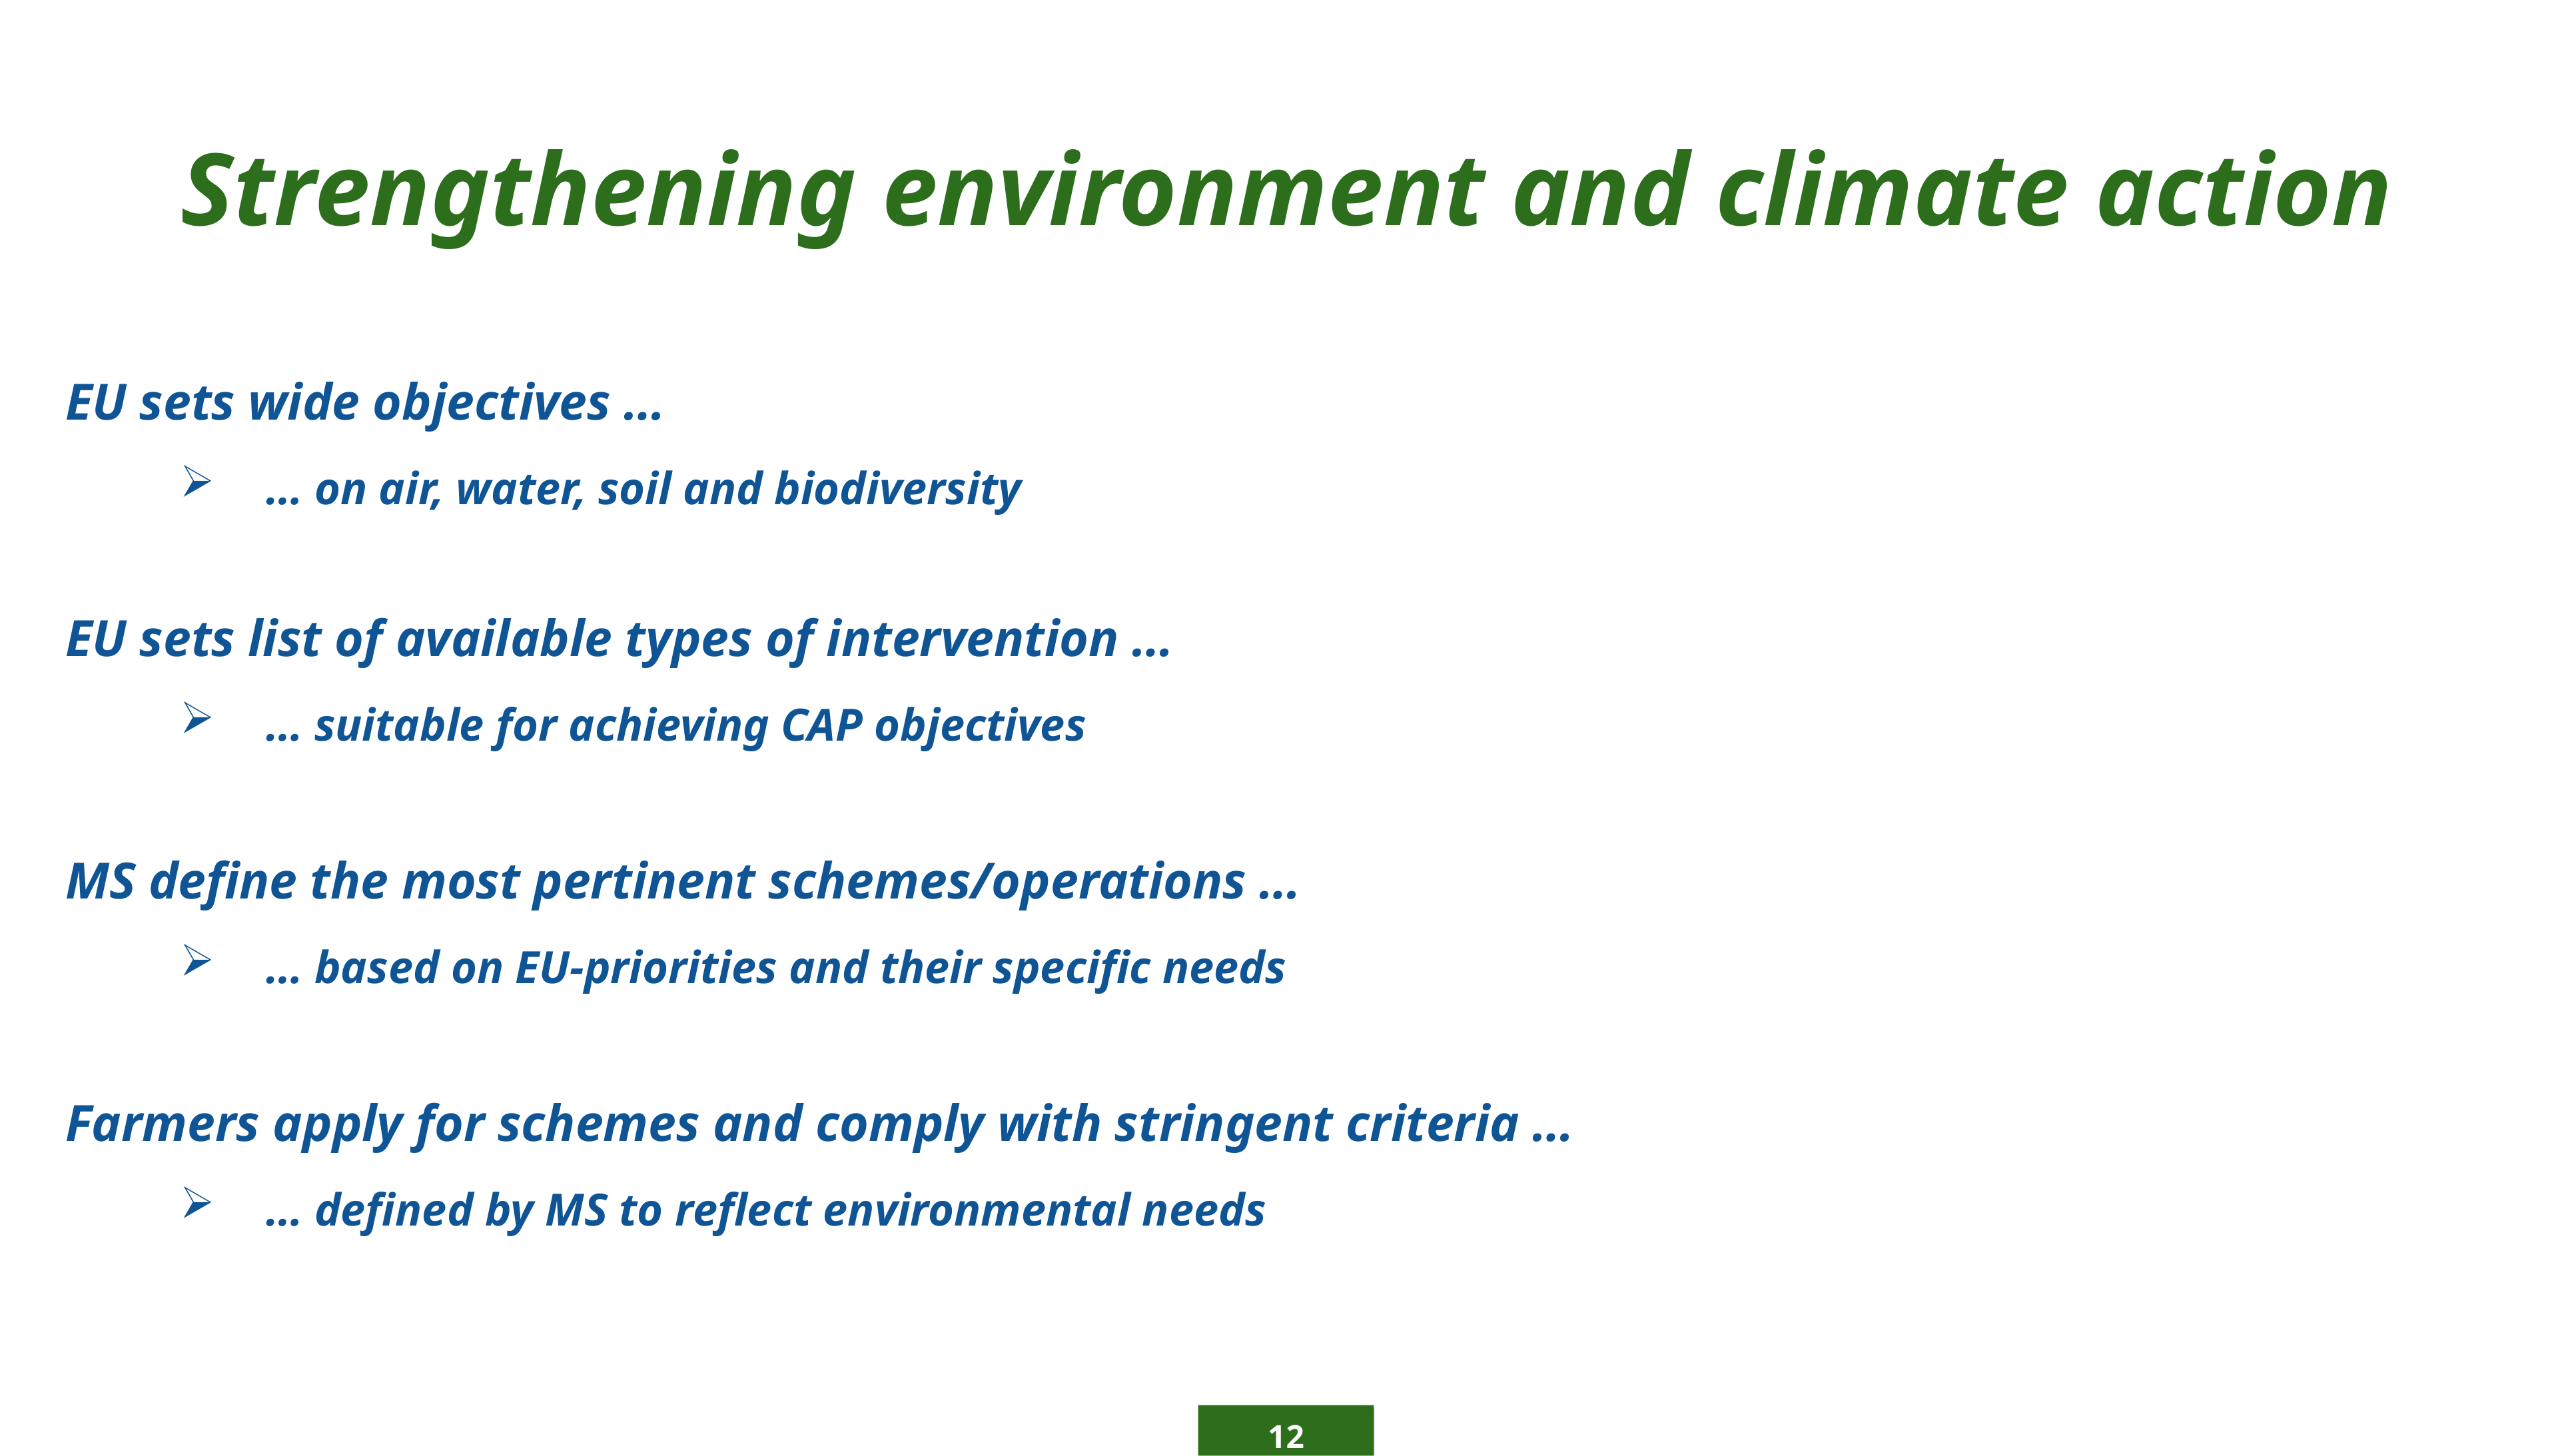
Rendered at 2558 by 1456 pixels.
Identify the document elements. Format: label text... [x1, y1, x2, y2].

list EU sets wide objectives … … on air, water, soil and biodiversity EU sets list of available types of intervention … … suitable for achieving CAP objectives MS define the most pertinent schemes/operations … … based on EU-priorities and their specific needs Farmers apply for schemes and comply with stringent criteria … … defined by MS to reflect environmental needs [55, 295, 2517, 1318]
title Strengthening environment and climate action [85, 114, 2487, 295]
text_box 12 [1198, 1405, 1374, 1456]
